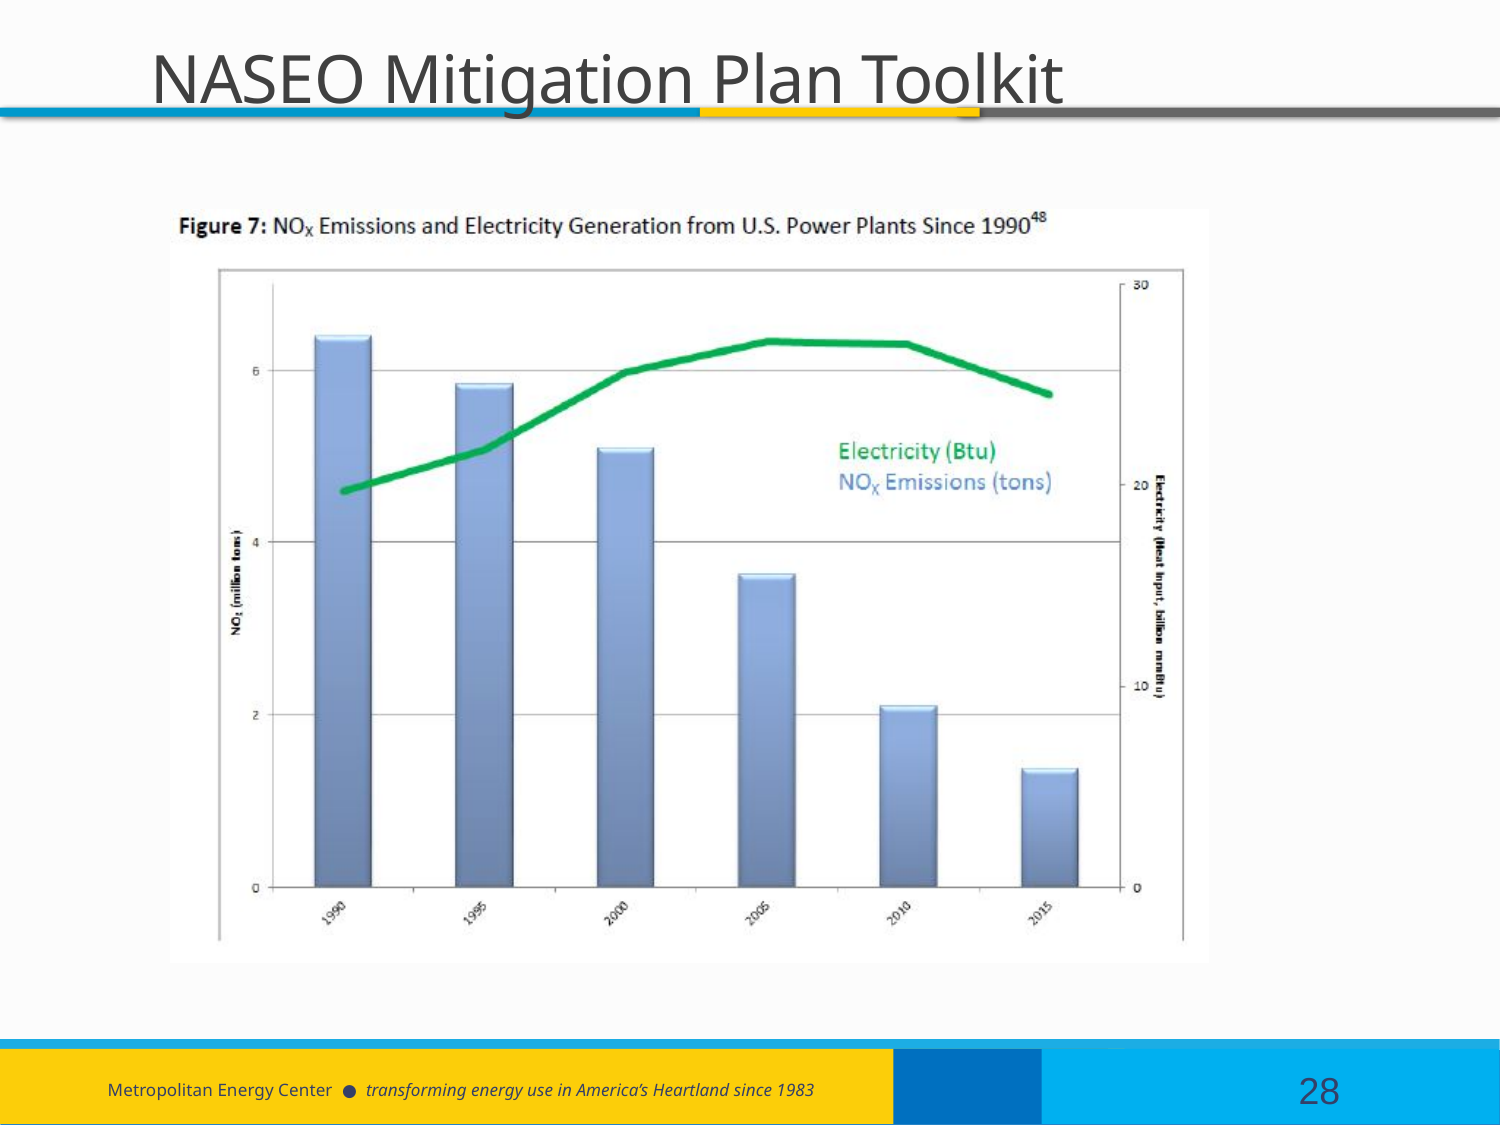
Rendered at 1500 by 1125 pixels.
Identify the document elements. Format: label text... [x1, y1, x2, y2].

title NASEO Mitigation Plan Toolkit [135, 13, 1373, 125]
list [169, 208, 1209, 964]
